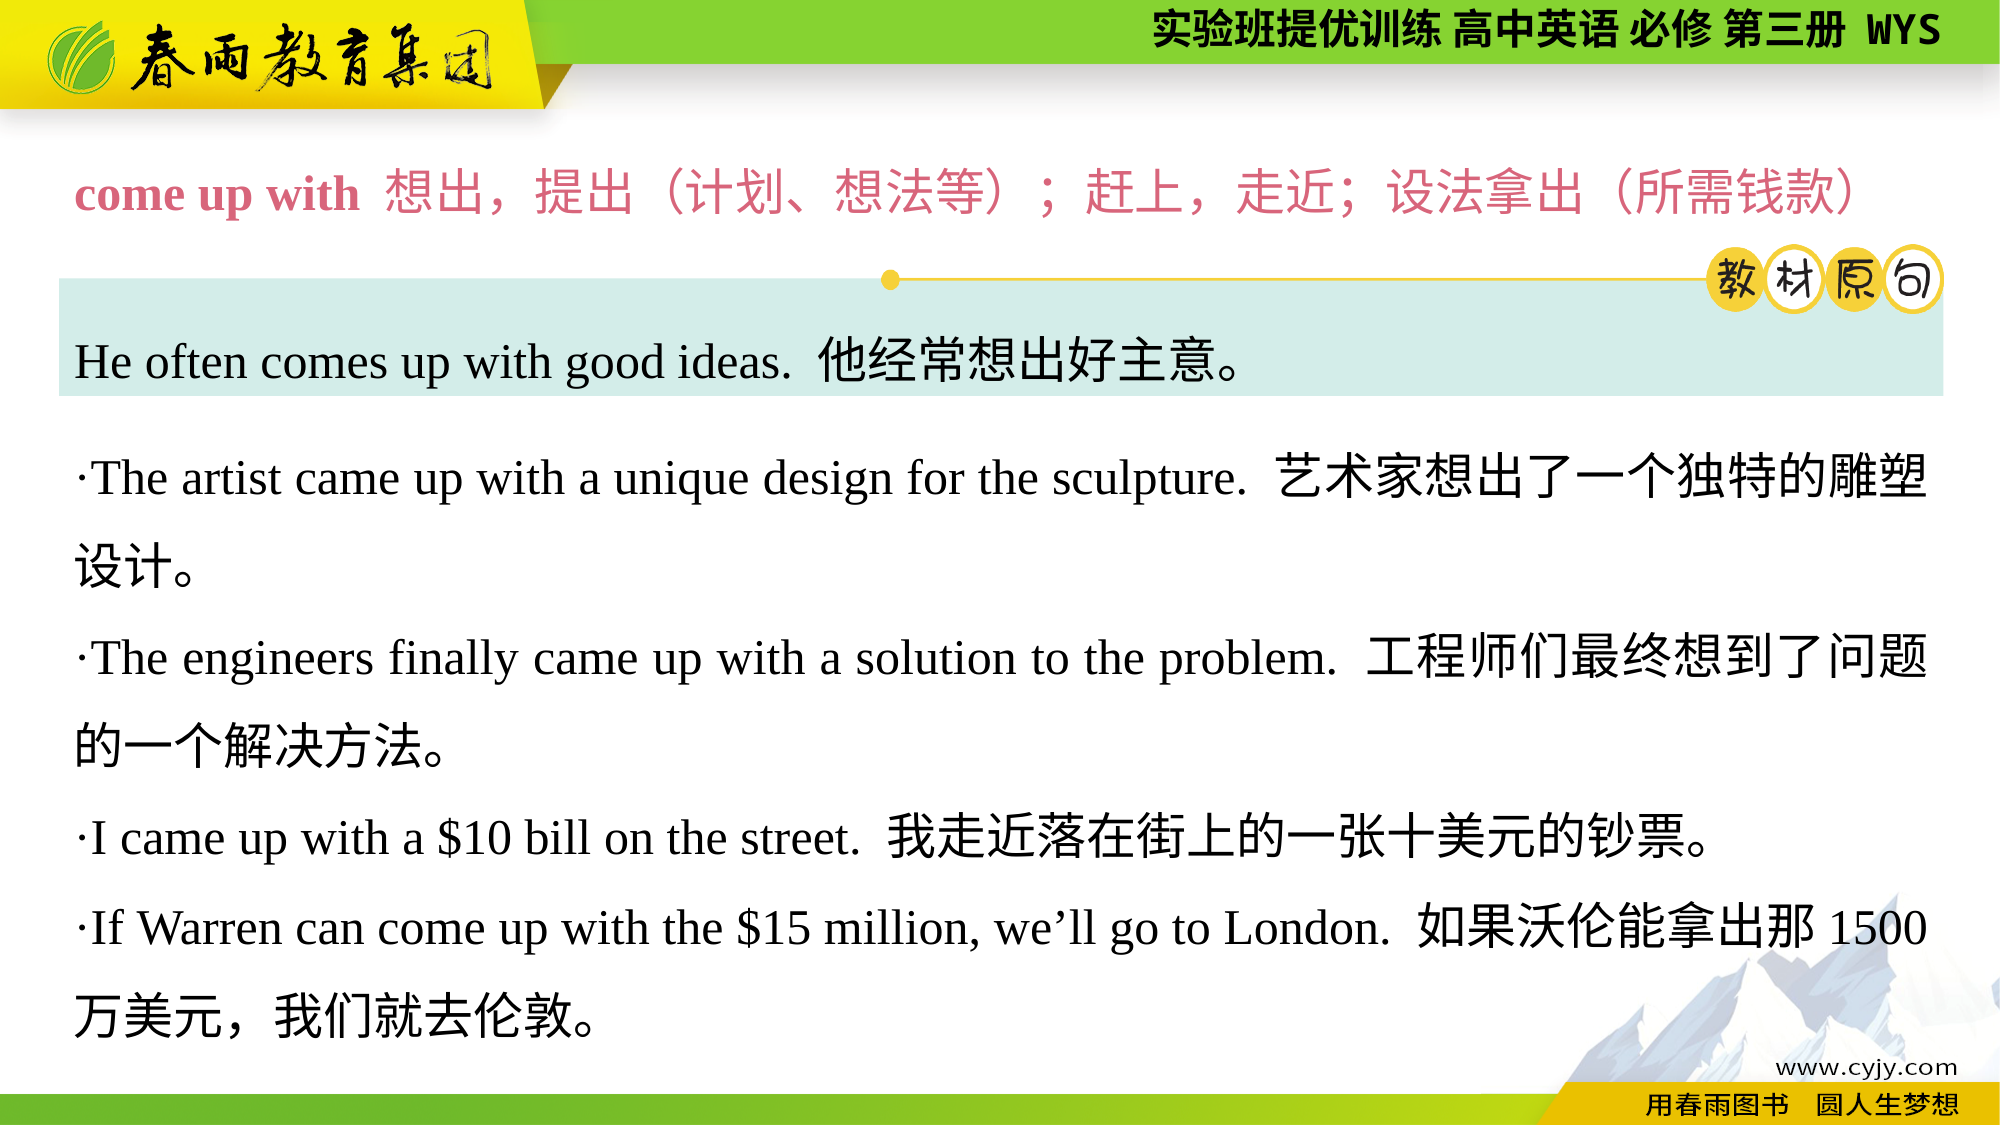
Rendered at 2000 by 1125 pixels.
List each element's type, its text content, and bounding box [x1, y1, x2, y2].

list come up with 想出，提出（计划、想法等）；赶上，走近；设法拿出（所需钱款） [59, 122, 1944, 217]
text_box He often comes up with good ideas. 他经常想出好主意。 [59, 278, 1944, 396]
text_box ·The artist came up with a unique design for the sculpture. 艺术家想出了一个独特的雕塑设计。 ·The engineers finally came up with a solution to the problem. 工程师们最终想到了问题的一个解决方法。 ·I came up with a $10 bill on the street. 我走近落在街上的一张十美元的钞票。 ·If Warren can come up with the $15 million, we’ll go to London. 如果沃伦能拿出那1500万美元，我们就去伦敦。 [59, 407, 1944, 1052]
picture [0, 0, 2000, 1125]
